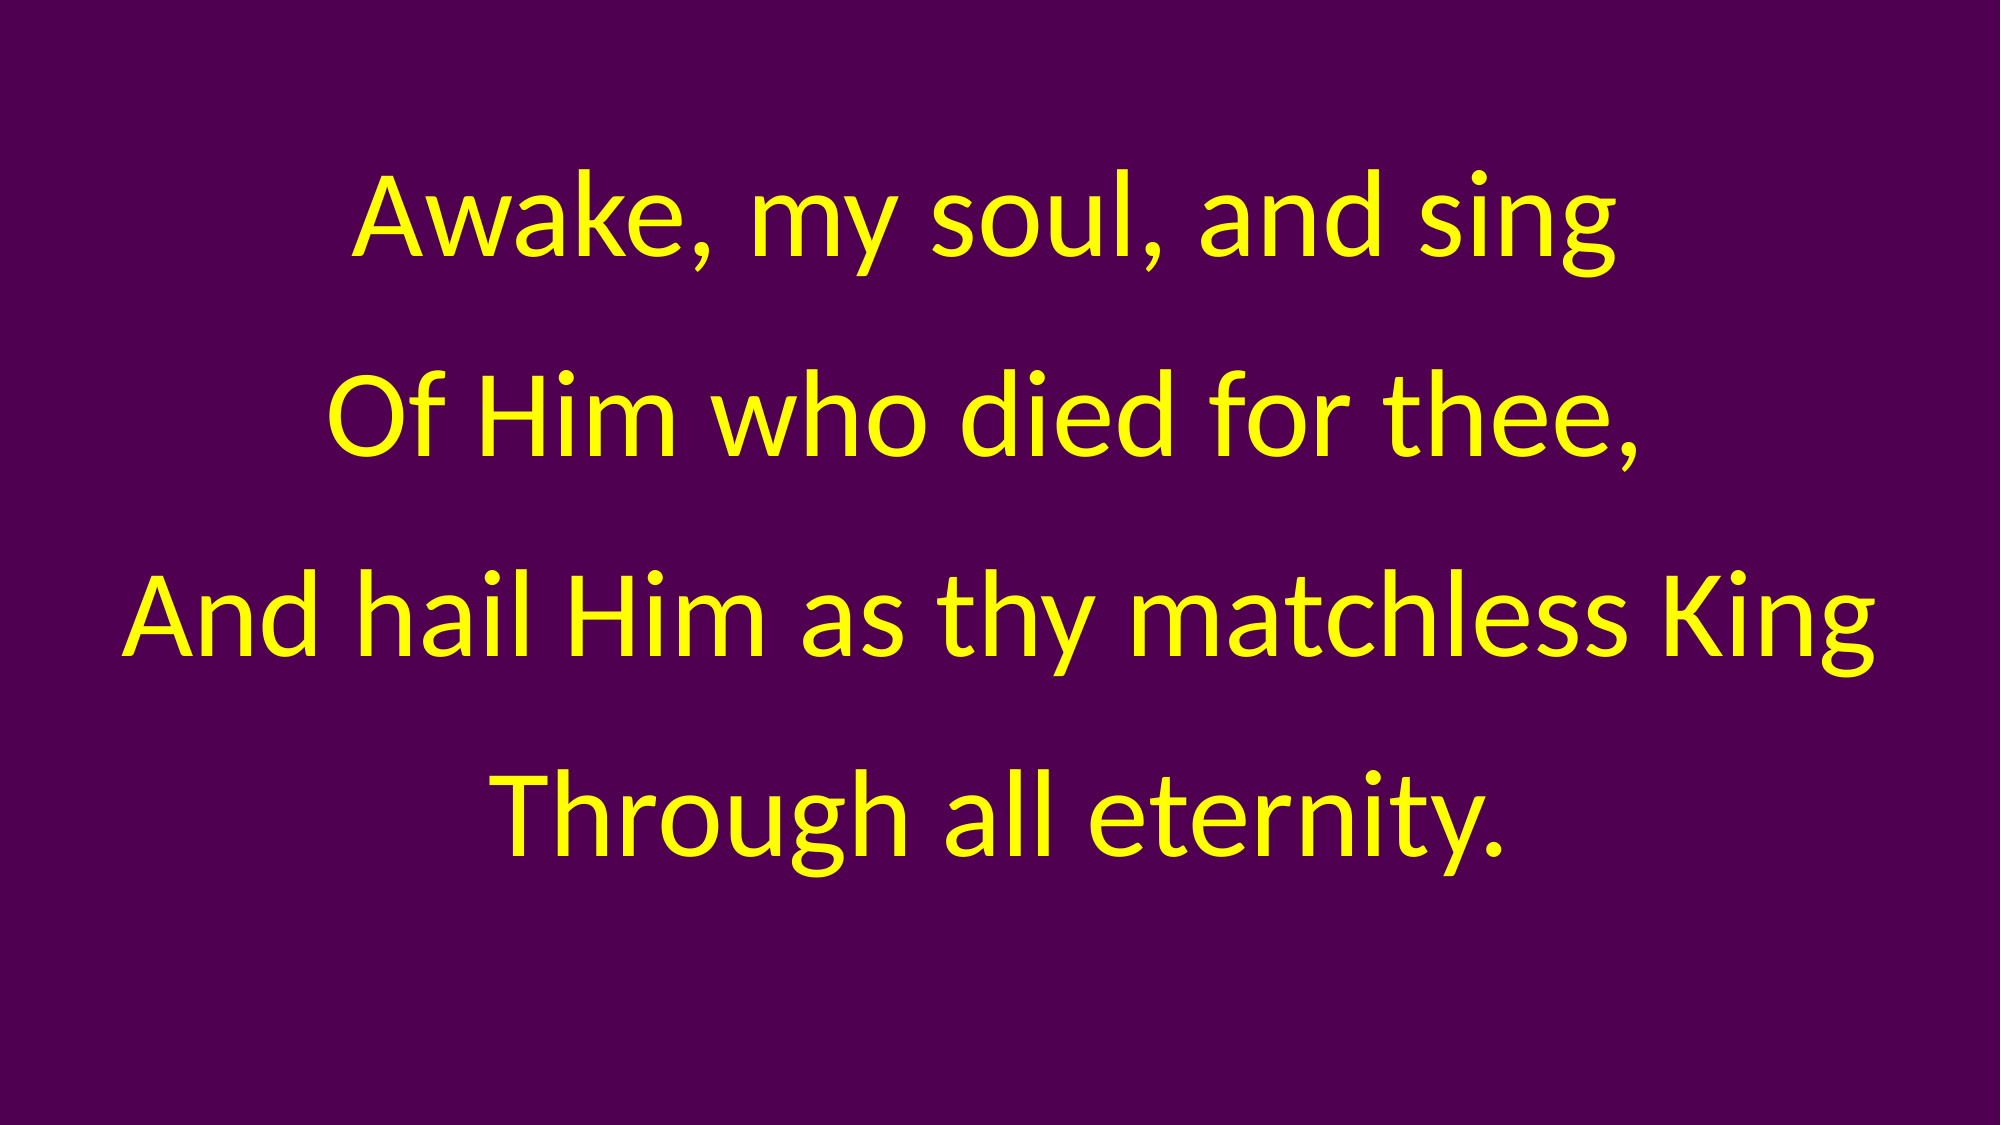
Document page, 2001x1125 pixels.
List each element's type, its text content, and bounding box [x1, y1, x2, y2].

text_box Awake, my soul, and sing Of Him who died for thee, And hail Him as thy matchless King Through all eternity. [0, 124, 2000, 890]
